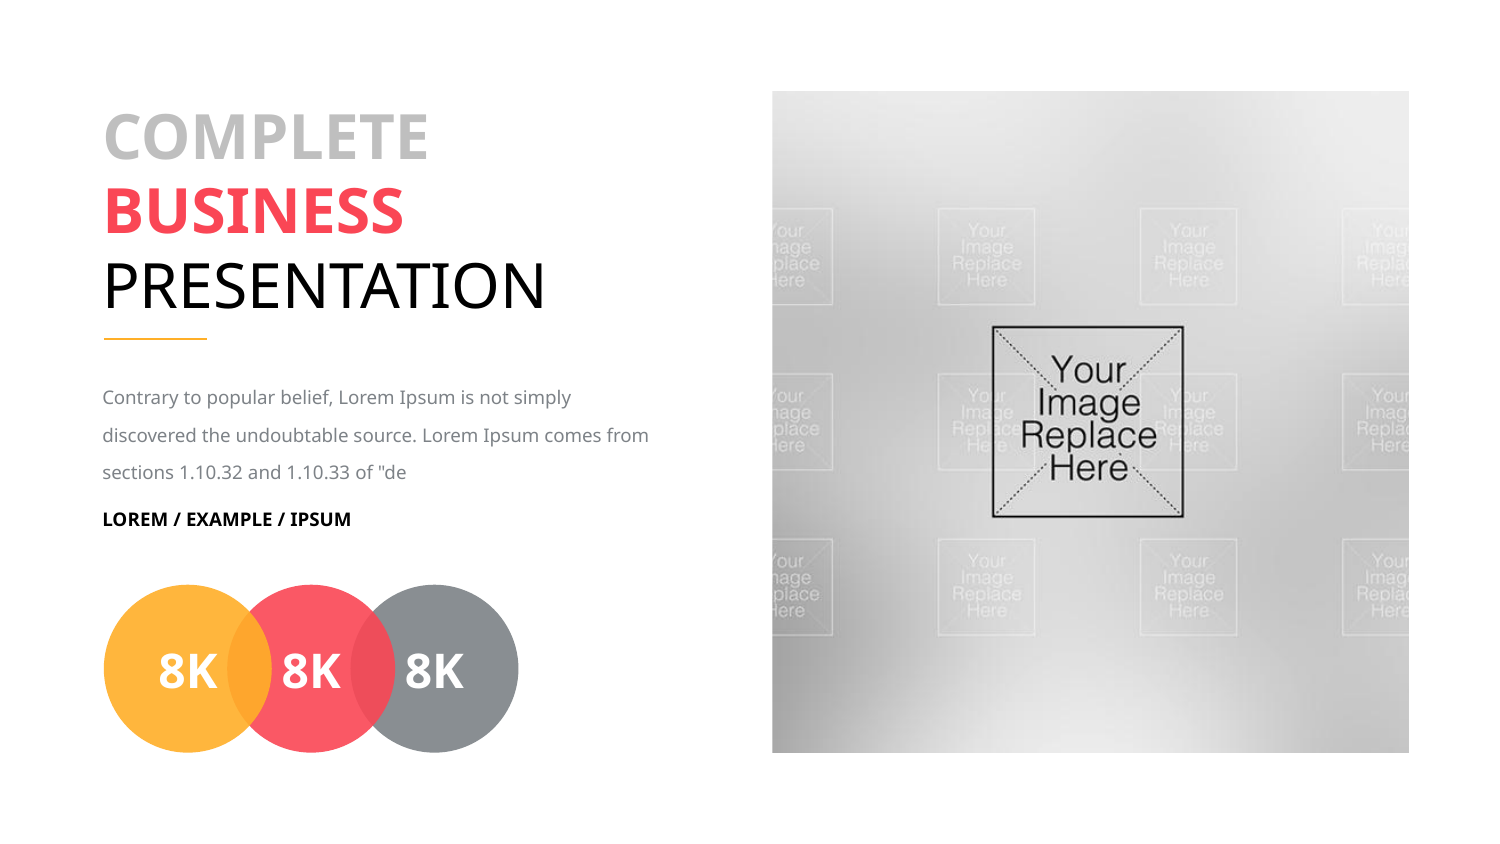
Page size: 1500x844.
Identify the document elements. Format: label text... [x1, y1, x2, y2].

text_box 8K [113, 634, 236, 703]
picture [771, 90, 1410, 753]
text_box Contrary to popular belief, Lorem Ipsum is not simply discovered the undoubtable source. Lorem Ipsum comes from sections 1.10.32 and 1.10.33 of "de [91, 365, 668, 469]
text_box [103, 584, 265, 753]
text_box [250, 703, 388, 753]
text_box 8K [236, 634, 359, 703]
text_box LOREM / EXAMPLE / IPSUM [91, 502, 478, 537]
text_box [373, 584, 519, 753]
text_box [250, 584, 388, 634]
text_box 8K [359, 634, 509, 703]
text_box COMPLETE BUSINESS PRESENTATION [91, 91, 668, 292]
